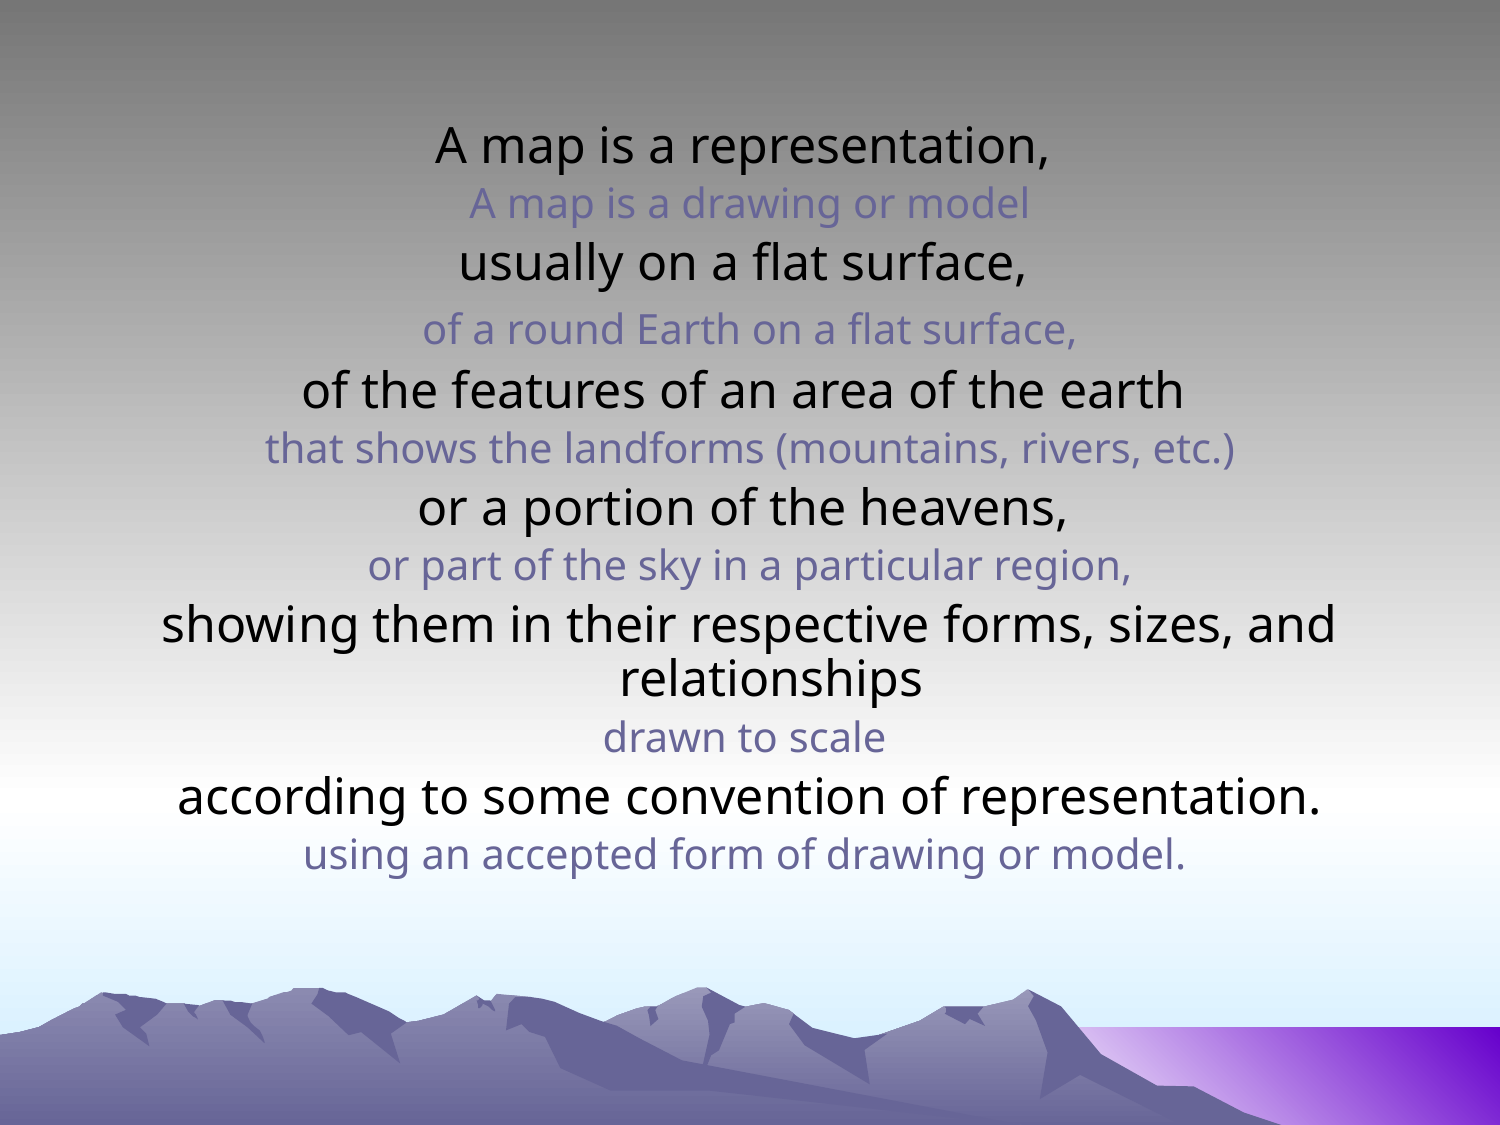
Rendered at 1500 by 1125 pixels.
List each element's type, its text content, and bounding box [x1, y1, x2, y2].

list A map is a representation, A map is a drawing or model usually on a flat surface, of a round Earth on a flat surface, of the features of an area of the earth that shows the landforms (mountains, rivers, etc.) or a portion of the heavens, or part of the sky in a particular region, showing them in their respective forms, sizes, and relationships drawn to scale according to some convention of representation. using an accepted form of drawing or model. [0, 112, 1500, 1013]
